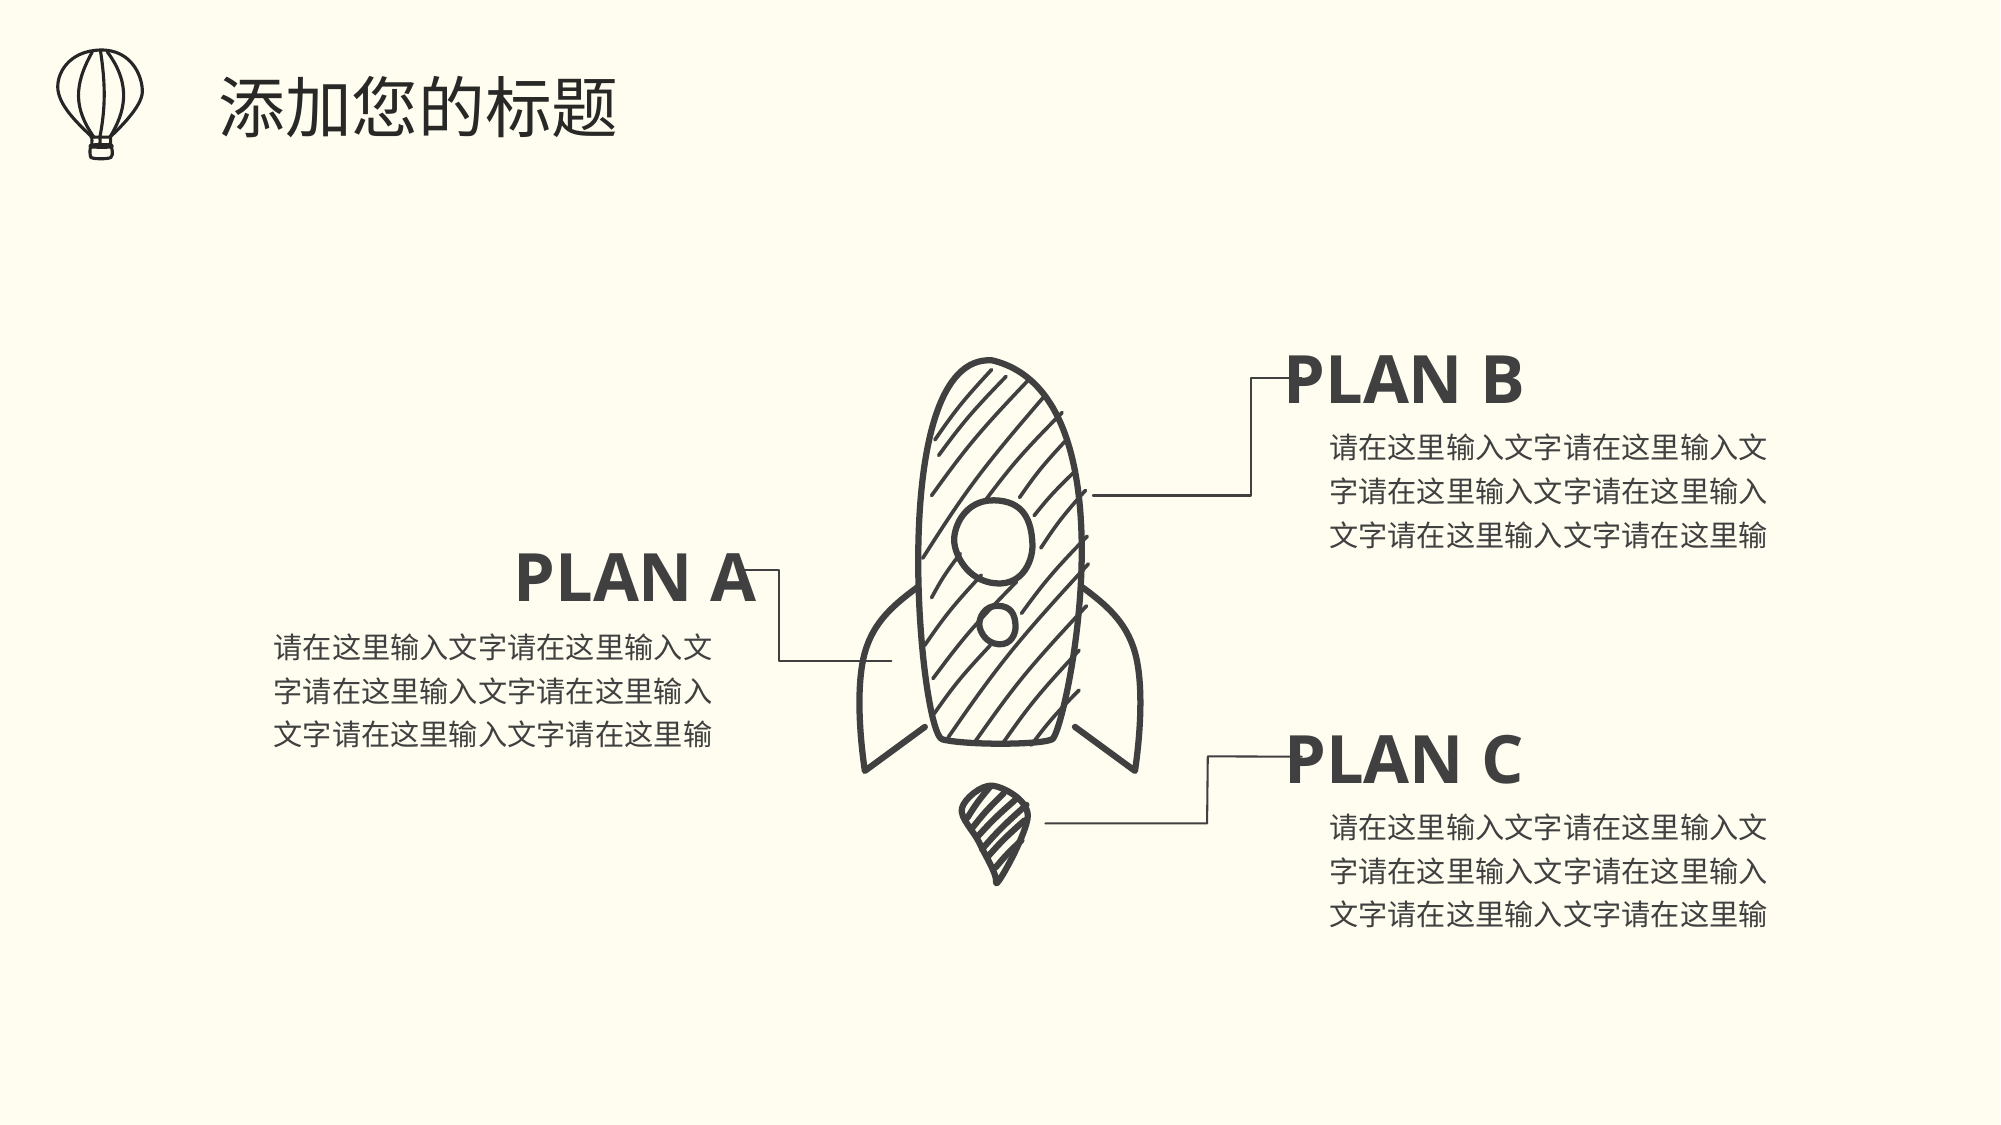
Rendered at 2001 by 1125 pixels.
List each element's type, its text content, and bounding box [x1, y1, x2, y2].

text_box [1141, 377, 1303, 497]
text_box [859, 360, 1141, 771]
text_box [1044, 755, 1303, 825]
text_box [258, 527, 738, 761]
text_box [742, 569, 859, 662]
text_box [57, 49, 143, 159]
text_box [1314, 329, 1794, 562]
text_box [961, 785, 1034, 884]
text_box 添加您的标题 [203, 57, 654, 153]
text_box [1313, 709, 1794, 941]
